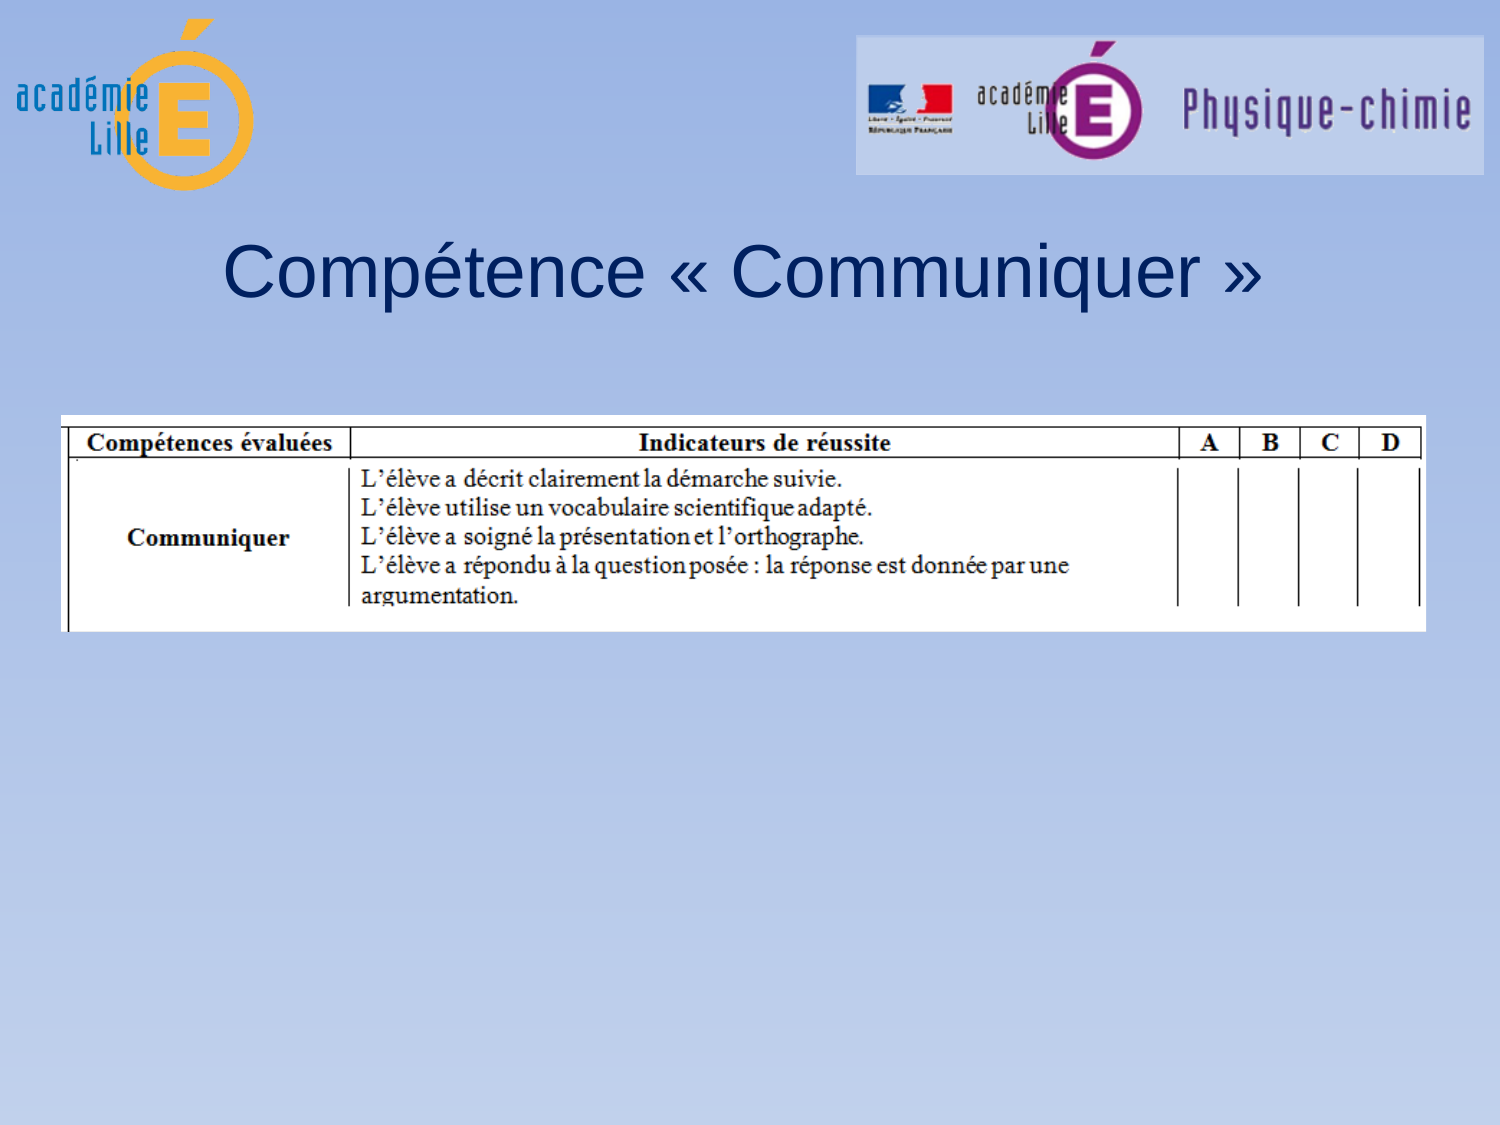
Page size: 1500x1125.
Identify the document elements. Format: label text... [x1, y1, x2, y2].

picture [17, 18, 255, 191]
picture [855, 34, 1485, 175]
picture [60, 415, 1427, 632]
text_box Compétence « Communiquer » [106, 207, 1382, 328]
